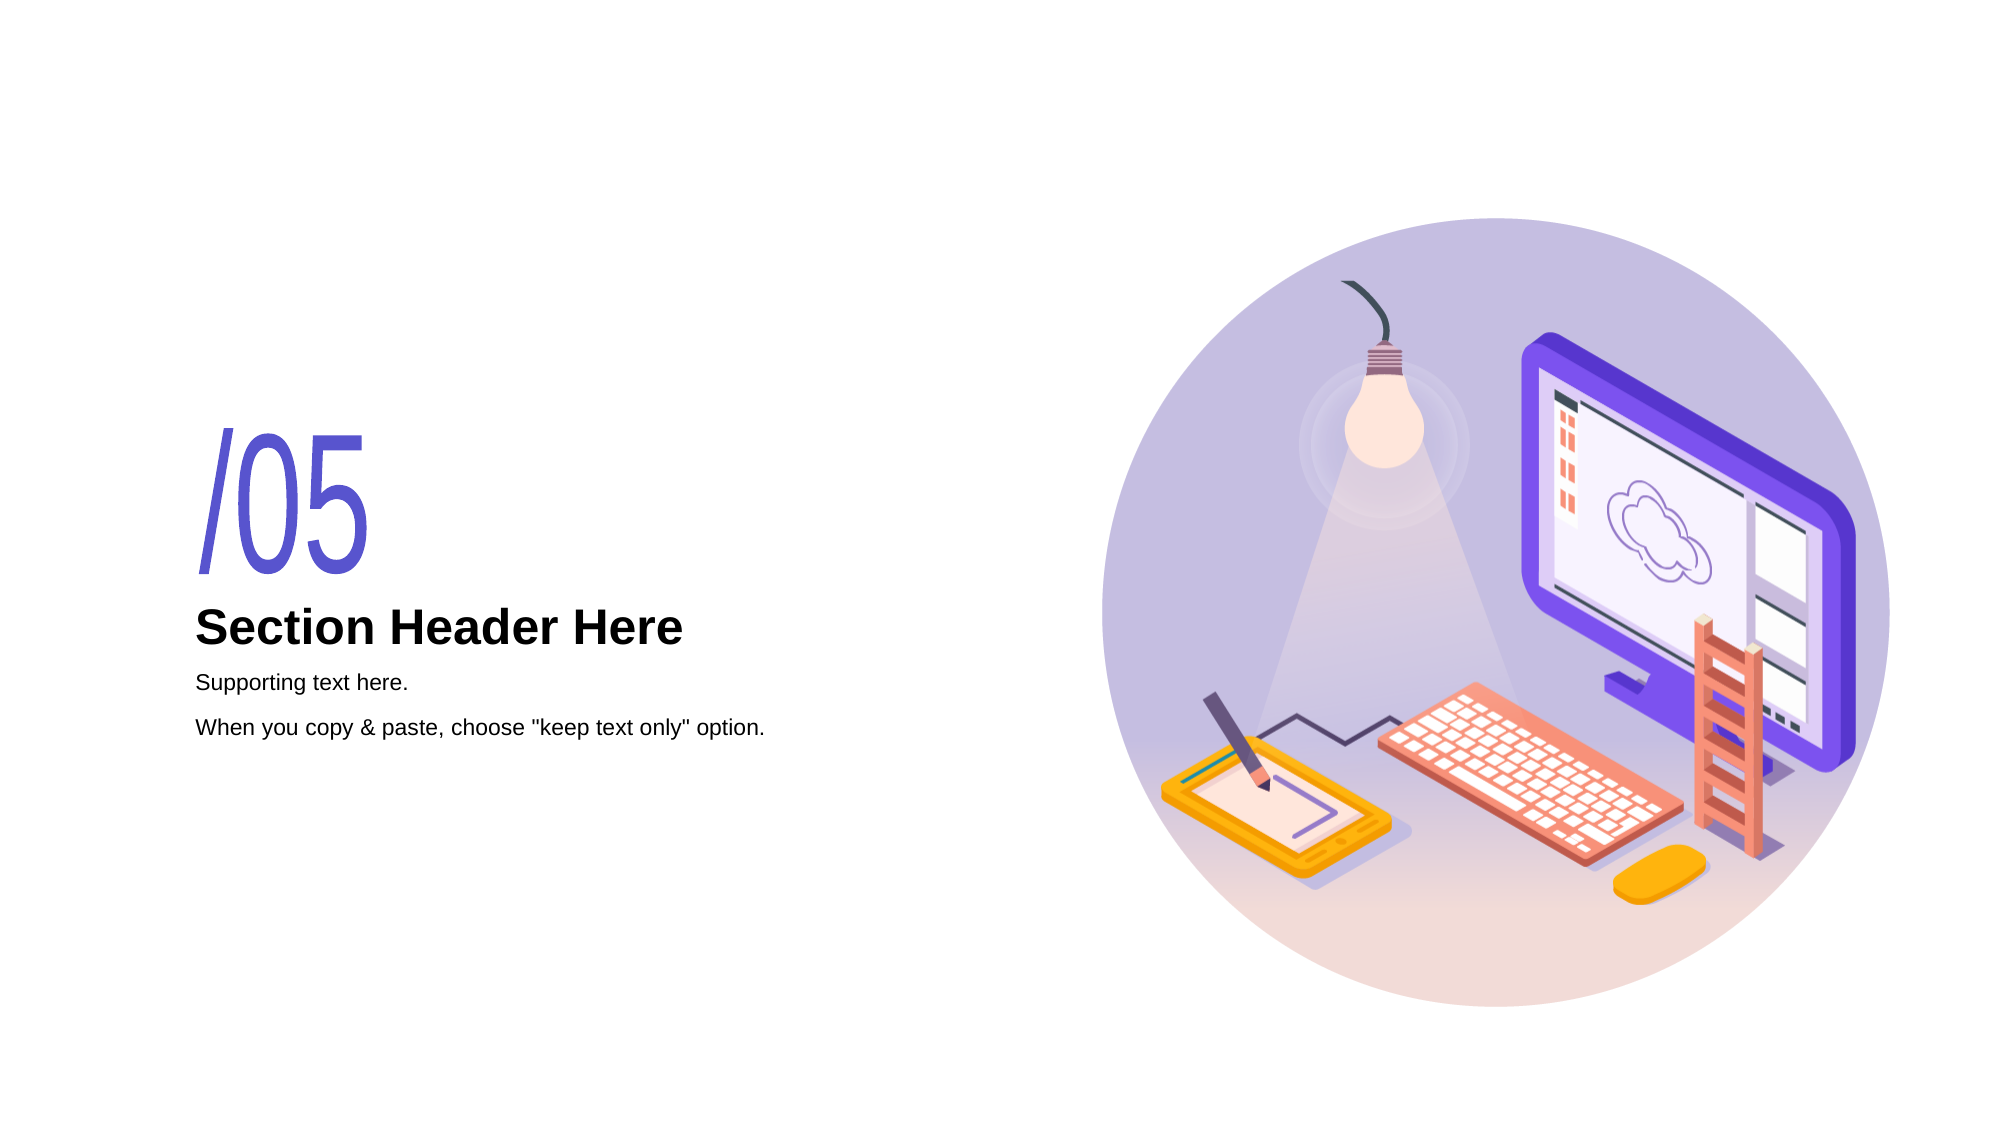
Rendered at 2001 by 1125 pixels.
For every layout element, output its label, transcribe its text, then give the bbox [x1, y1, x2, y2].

list Supporting text here. When you copy & paste, choose "keep text only" option. [180, 662, 1070, 830]
title Section Header Here [180, 515, 1070, 662]
picture [1102, 218, 1890, 1007]
